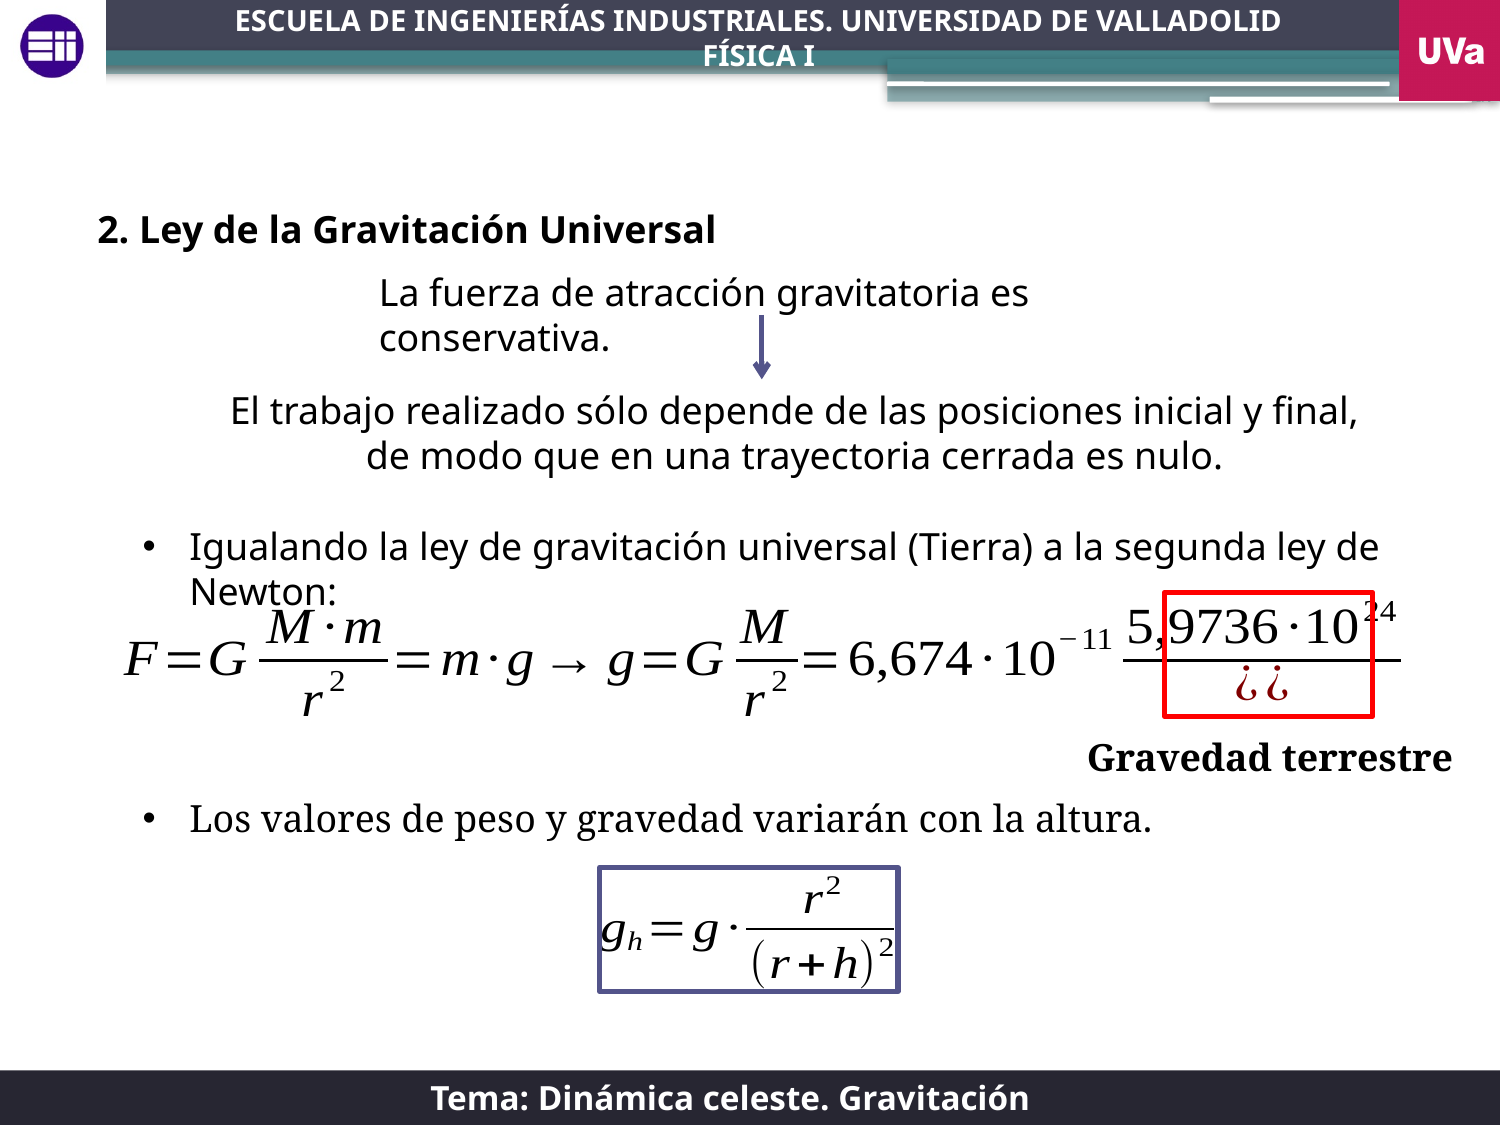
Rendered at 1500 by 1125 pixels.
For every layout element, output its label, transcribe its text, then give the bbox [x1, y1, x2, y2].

text_box [598, 866, 899, 993]
text_box La fuerza de atracción gravitatoria es conservativa. [364, 262, 1264, 367]
text_box [0, 1069, 415, 1125]
text_box Igualando la ley de gravitación universal (Tierra) a la segunda ley de Newton: [127, 515, 1450, 621]
text_box Tema: Dinámica celeste. Gravitación [415, 1069, 1055, 1125]
picture [1399, 0, 1500, 102]
text_box [1163, 591, 1374, 718]
text_box ESCUELA DE INGENIERÍAS INDUSTRIALES. UNIVERSIDAD DE VALLADOLID FÍSICA I [219, 0, 1298, 80]
picture [0, 0, 106, 97]
text_box 2. Ley de la Gravitación Universal [82, 198, 733, 258]
text_box El trabajo realizado sólo depende de las posiciones inicial y final, de modo que en una trayectoria cerrada es nulo. [195, 379, 1395, 484]
text_box [1055, 1069, 1500, 1125]
text_box Los valores de peso y gravedad variarán con la altura. [127, 787, 1187, 893]
text_box Gravedad terrestre [1072, 726, 1500, 787]
